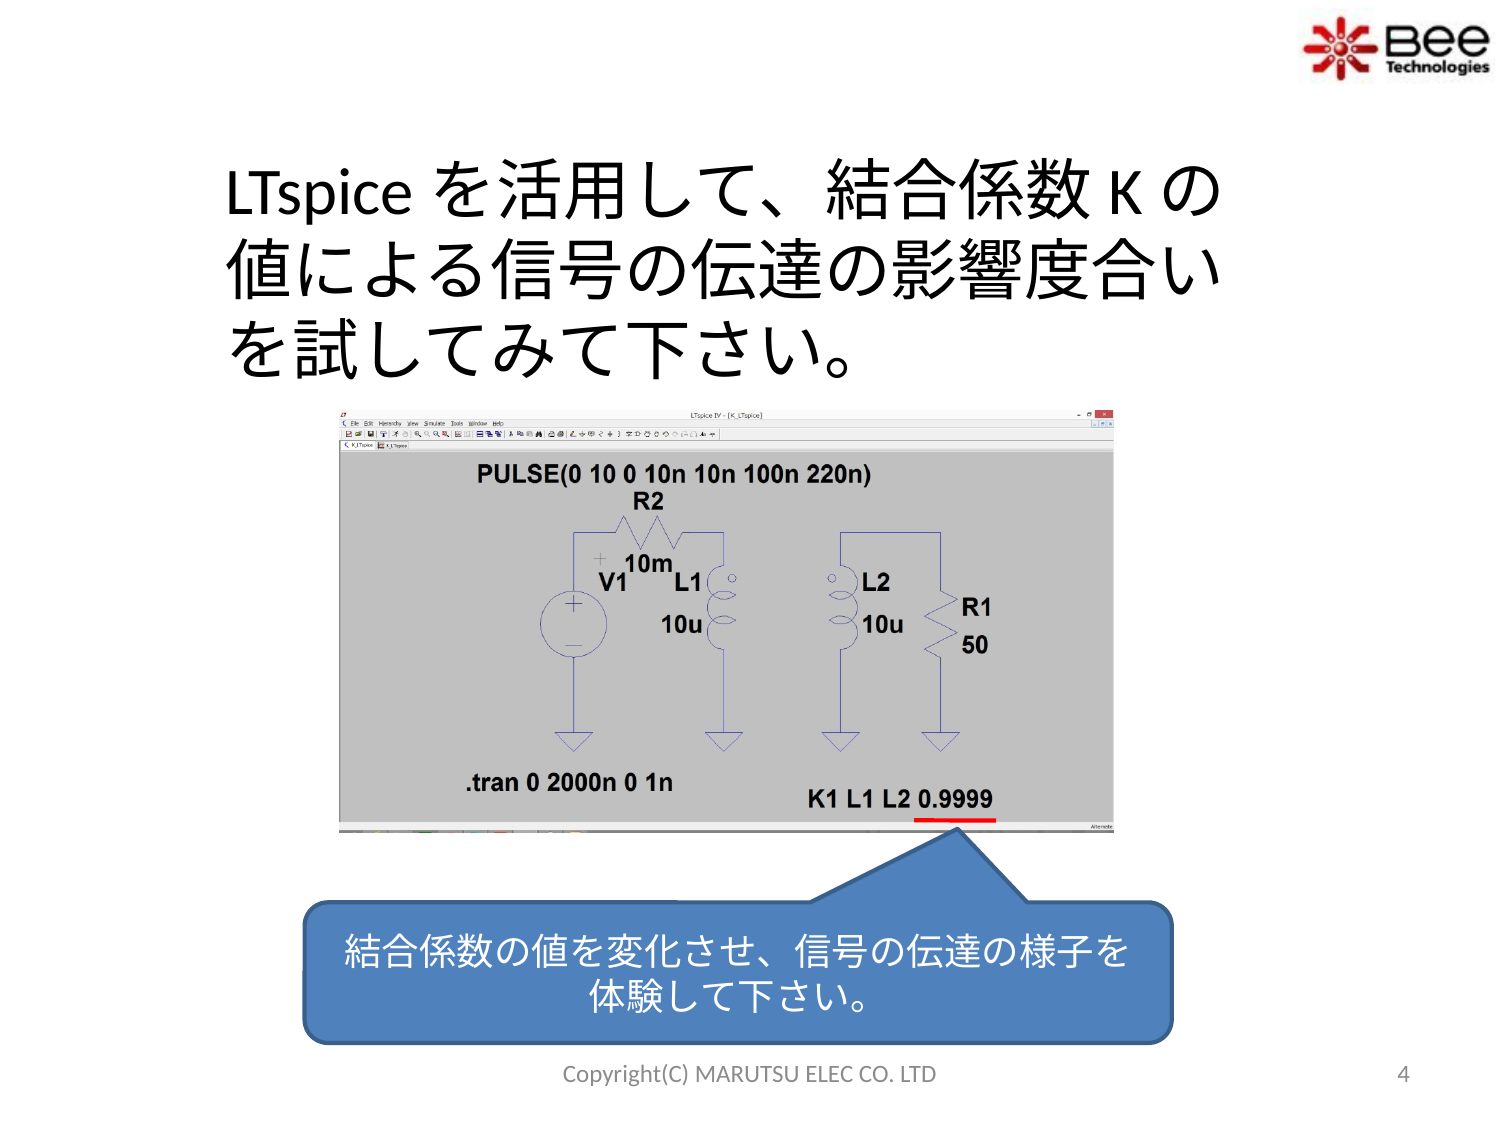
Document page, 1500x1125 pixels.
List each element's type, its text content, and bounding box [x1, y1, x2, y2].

slide_number 4 [1074, 1042, 1425, 1103]
picture [339, 409, 1114, 833]
text_box 結合係数の値を変化させ、信号の伝達の様子を 体験して下さい。 [302, 841, 1174, 1046]
footer Copyright(C) MARUTSU ELEC CO. LTD [512, 1042, 988, 1103]
picture [1298, 8, 1495, 91]
text_box LTspiceを活用して、結合係数Kの値による信号の伝達の影響度合いを試してみて下さい。 [210, 140, 1266, 396]
